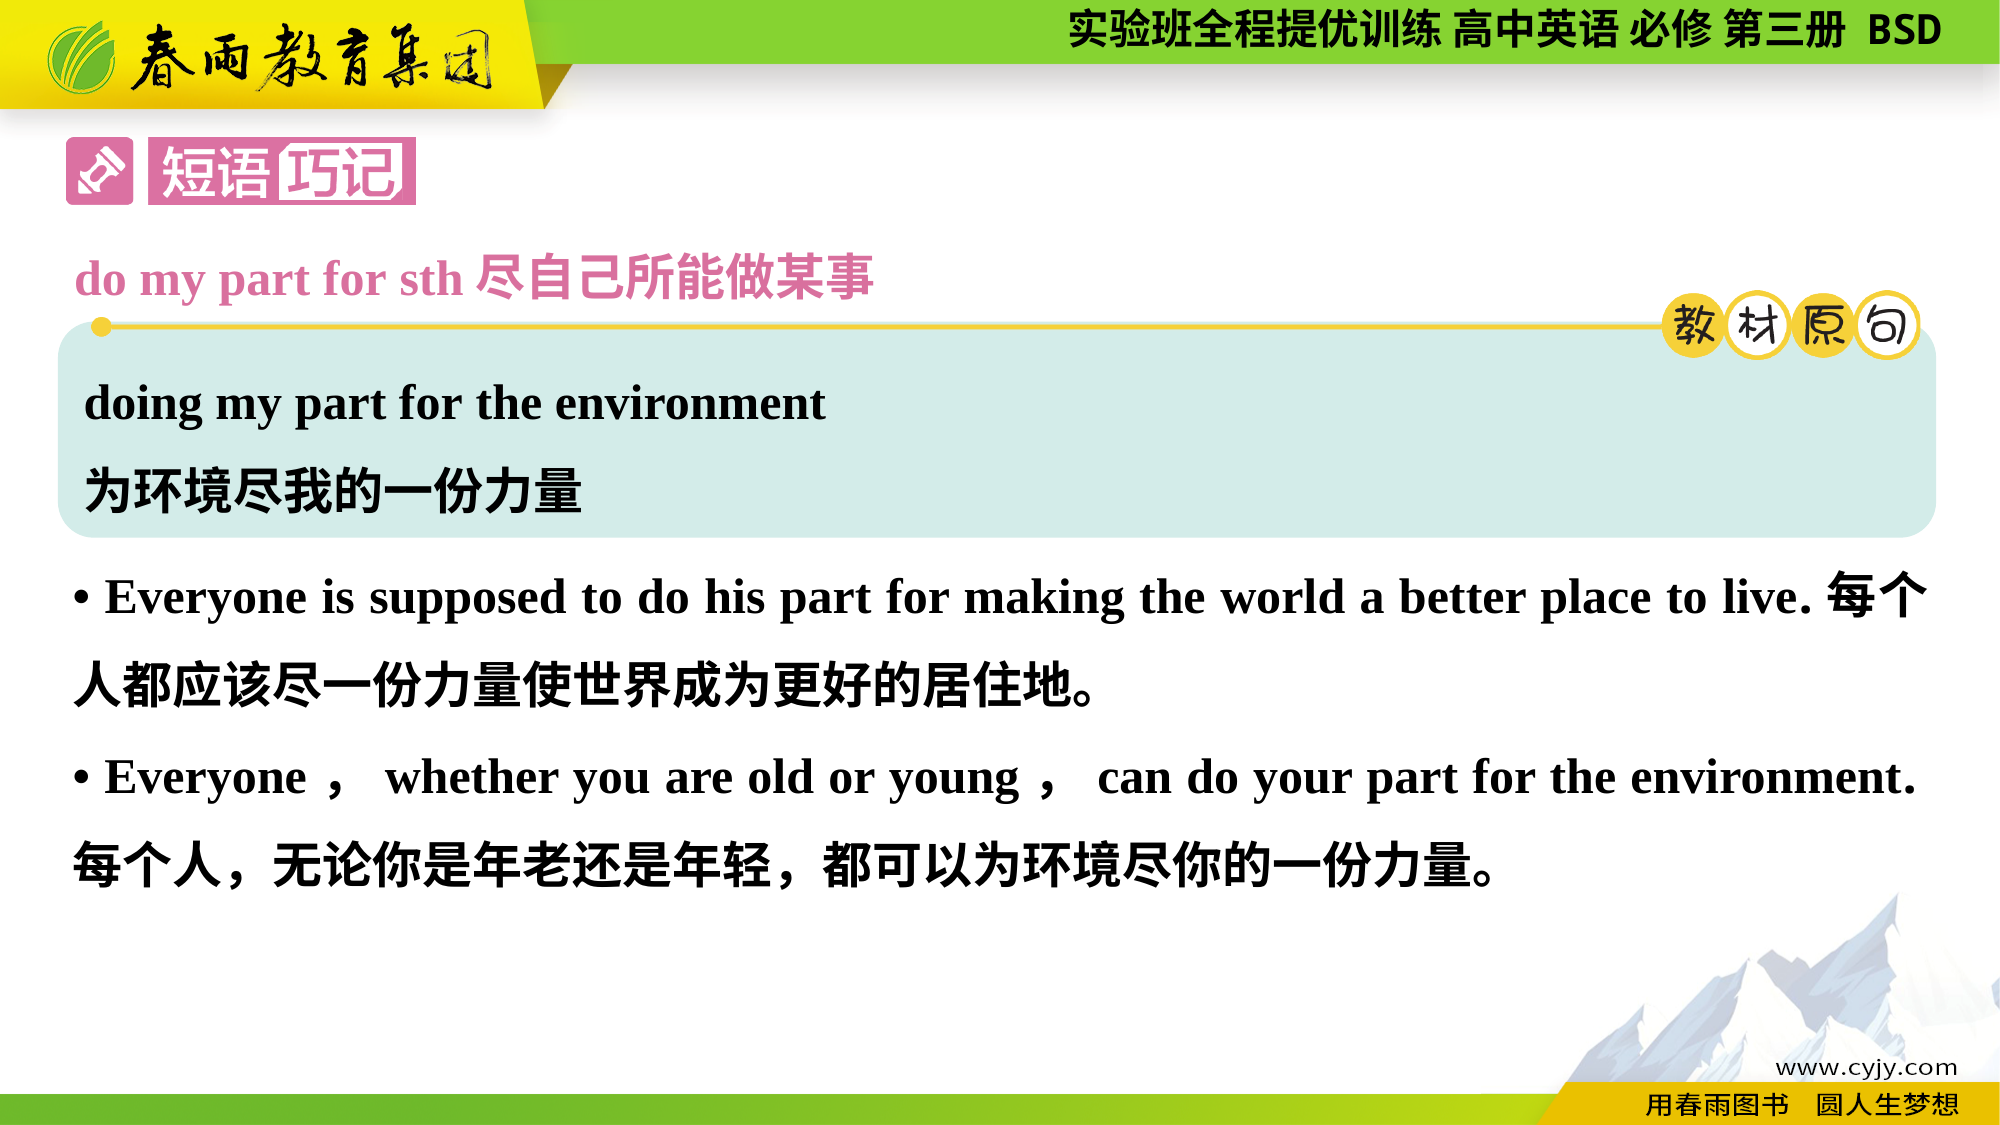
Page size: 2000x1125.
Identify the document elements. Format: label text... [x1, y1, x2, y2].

text_box doing my part for the environment 为环境尽我的一份力量 [57, 322, 1937, 526]
picture [0, 0, 2000, 1125]
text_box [90, 290, 1921, 390]
text_box • Everyone is supposed to do his part for making the world a better place to live.每个人都应该尽一份力量使世界成为更好的居住地。 • Everyone，whether you are old or young，can do your part for the environment.每个人，无论你是年老还是年轻，都可以为环境尽你的一份力量。 [57, 526, 1944, 902]
list do my part for sth尽自己所能做某事 [59, 208, 1944, 303]
